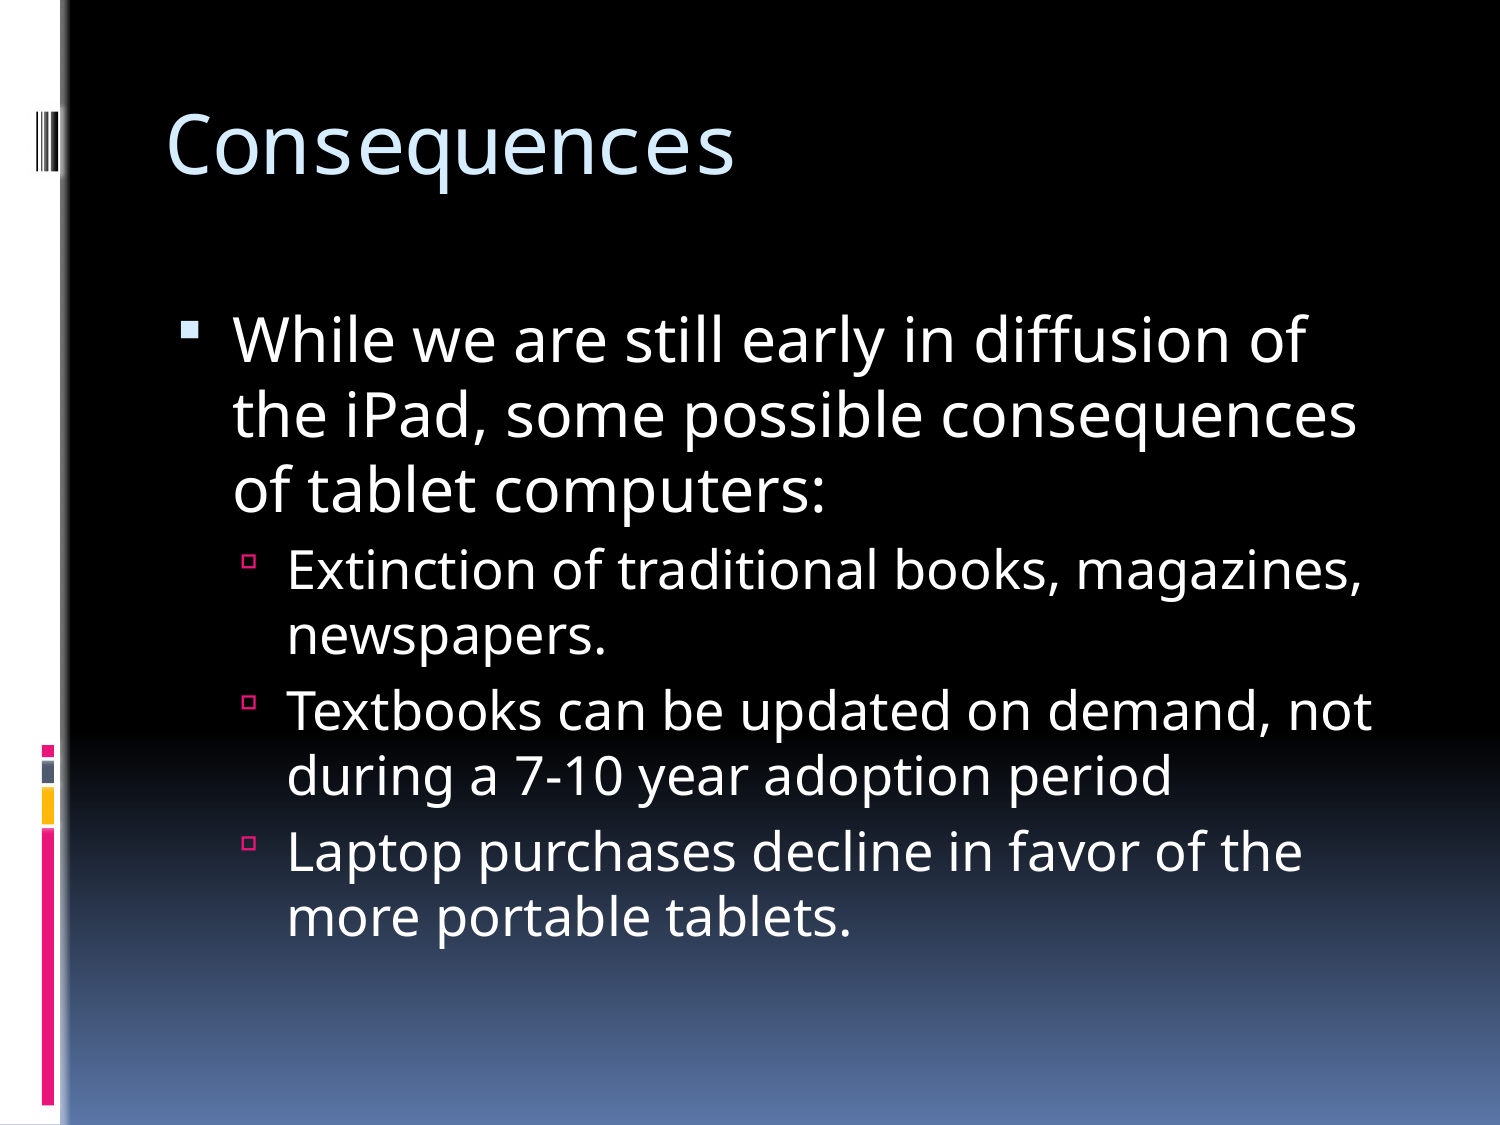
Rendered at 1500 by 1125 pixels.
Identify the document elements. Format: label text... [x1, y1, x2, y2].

title Consequences [150, 83, 1425, 234]
list While we are still early in diffusion of the iPad, some possible consequences of tablet computers: Extinction of traditional books, magazines, newspapers. Textbooks can be updated on demand, not during a 7-10 year adoption period Laptop purchases decline in favor of the more portable tablets. [150, 292, 1425, 1043]
